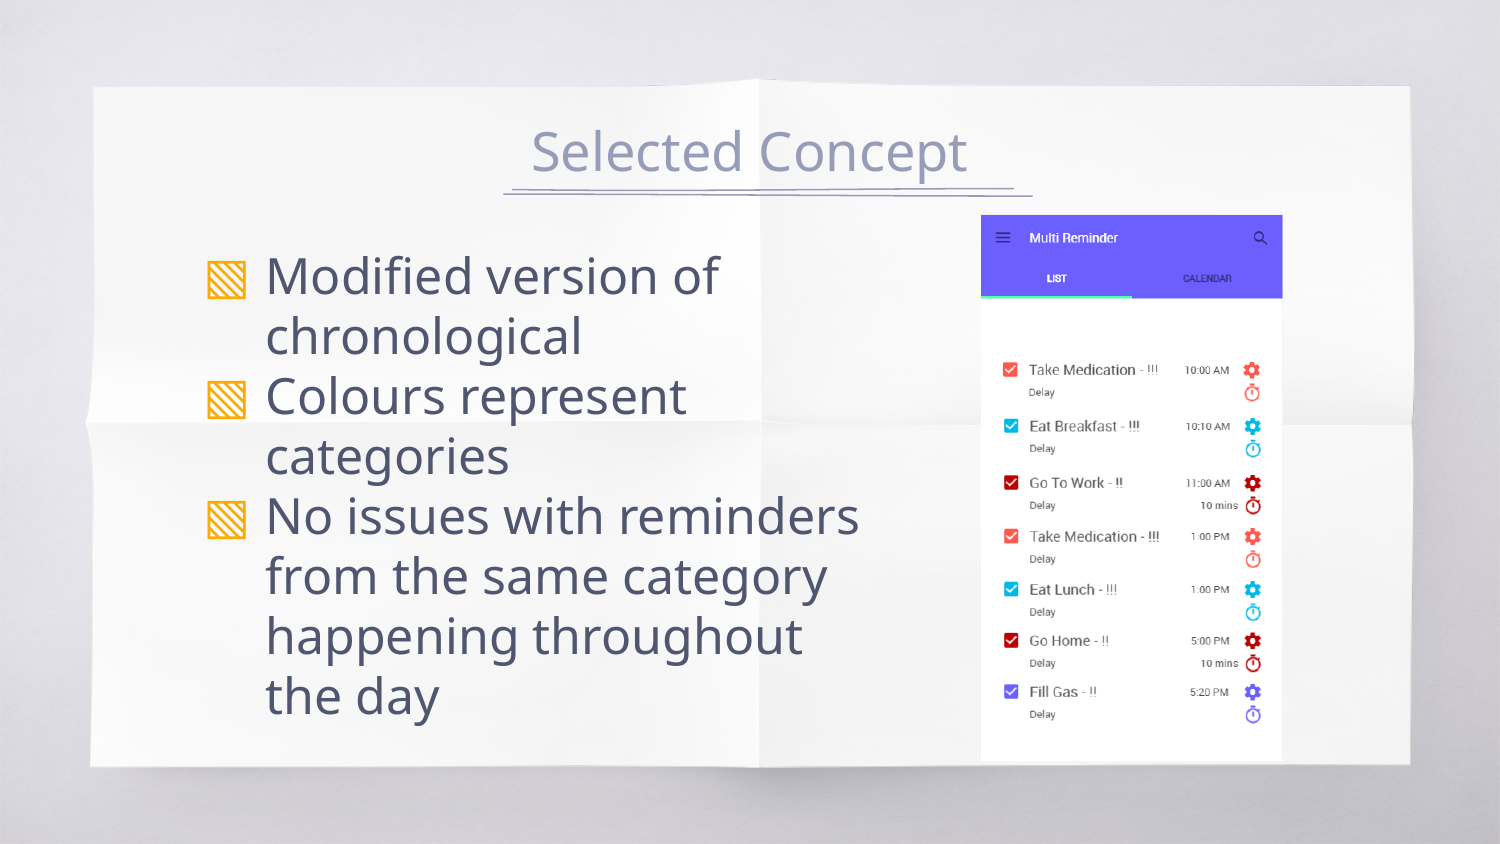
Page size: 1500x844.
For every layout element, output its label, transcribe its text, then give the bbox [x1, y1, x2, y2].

list Modified version of chronological Colours represent categories No issues with reminders from the same category happening throughout the day [175, 229, 907, 732]
picture [0, 0, 1500, 844]
title Selected Concept [168, 84, 1332, 197]
